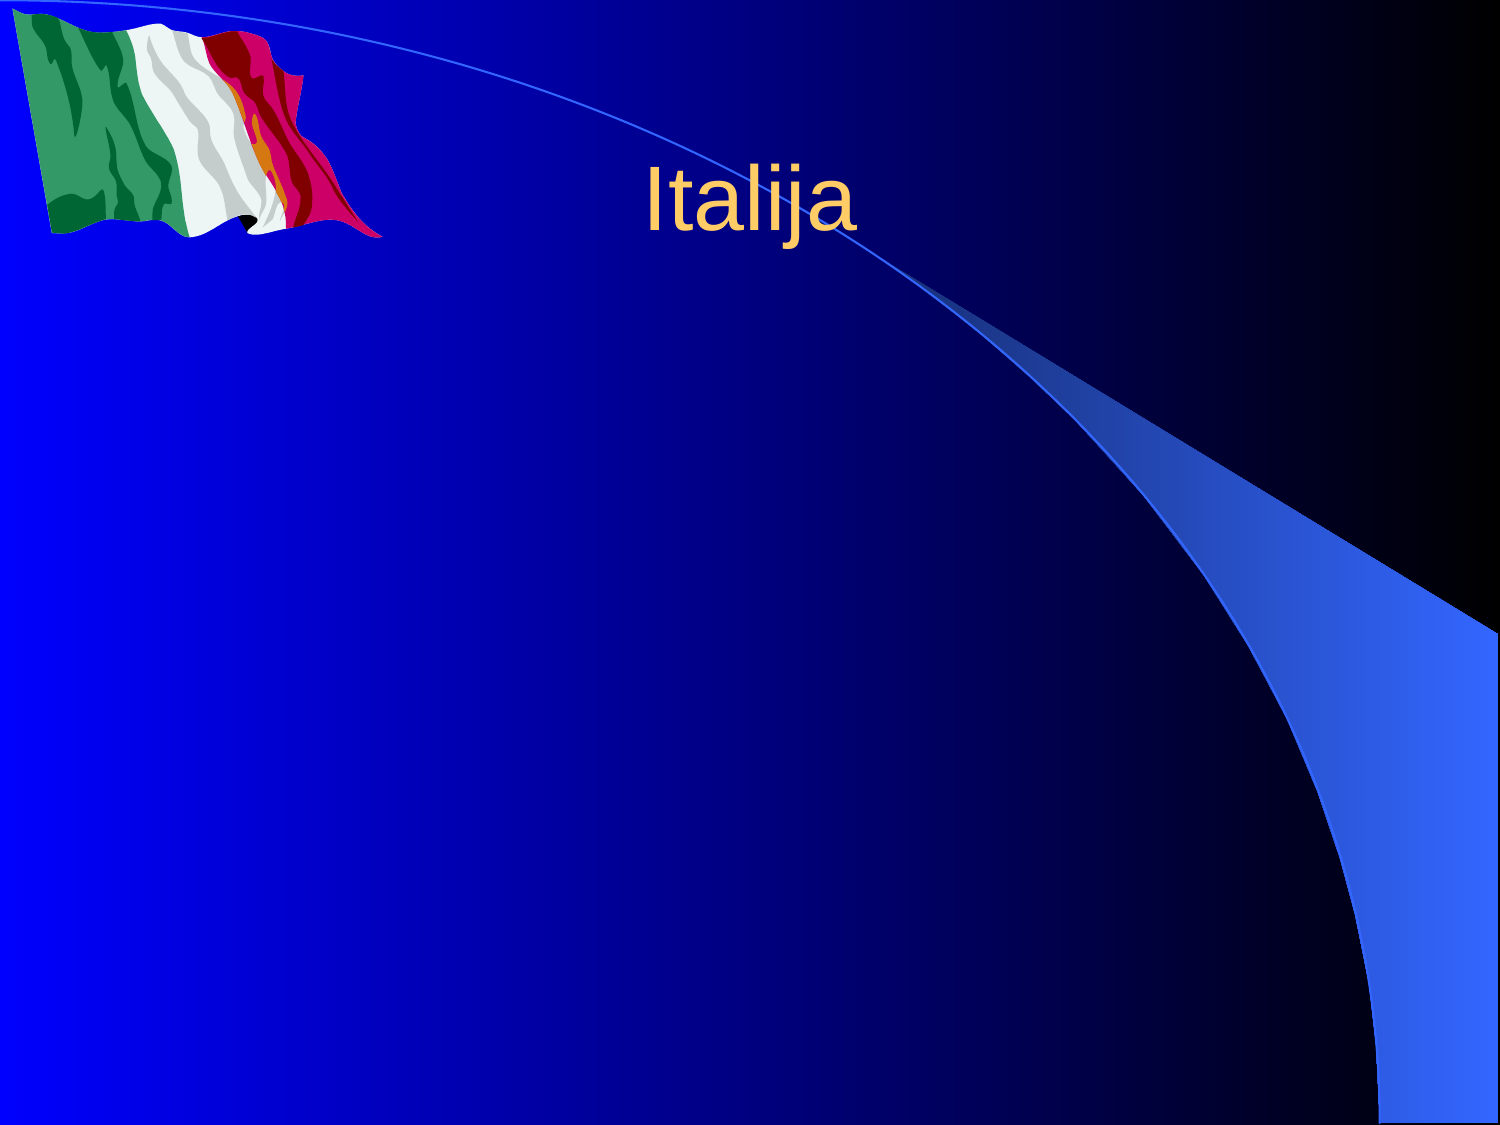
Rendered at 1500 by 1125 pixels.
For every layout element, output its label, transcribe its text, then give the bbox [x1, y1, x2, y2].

title Italija [112, 99, 1388, 288]
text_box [12, 8, 383, 238]
